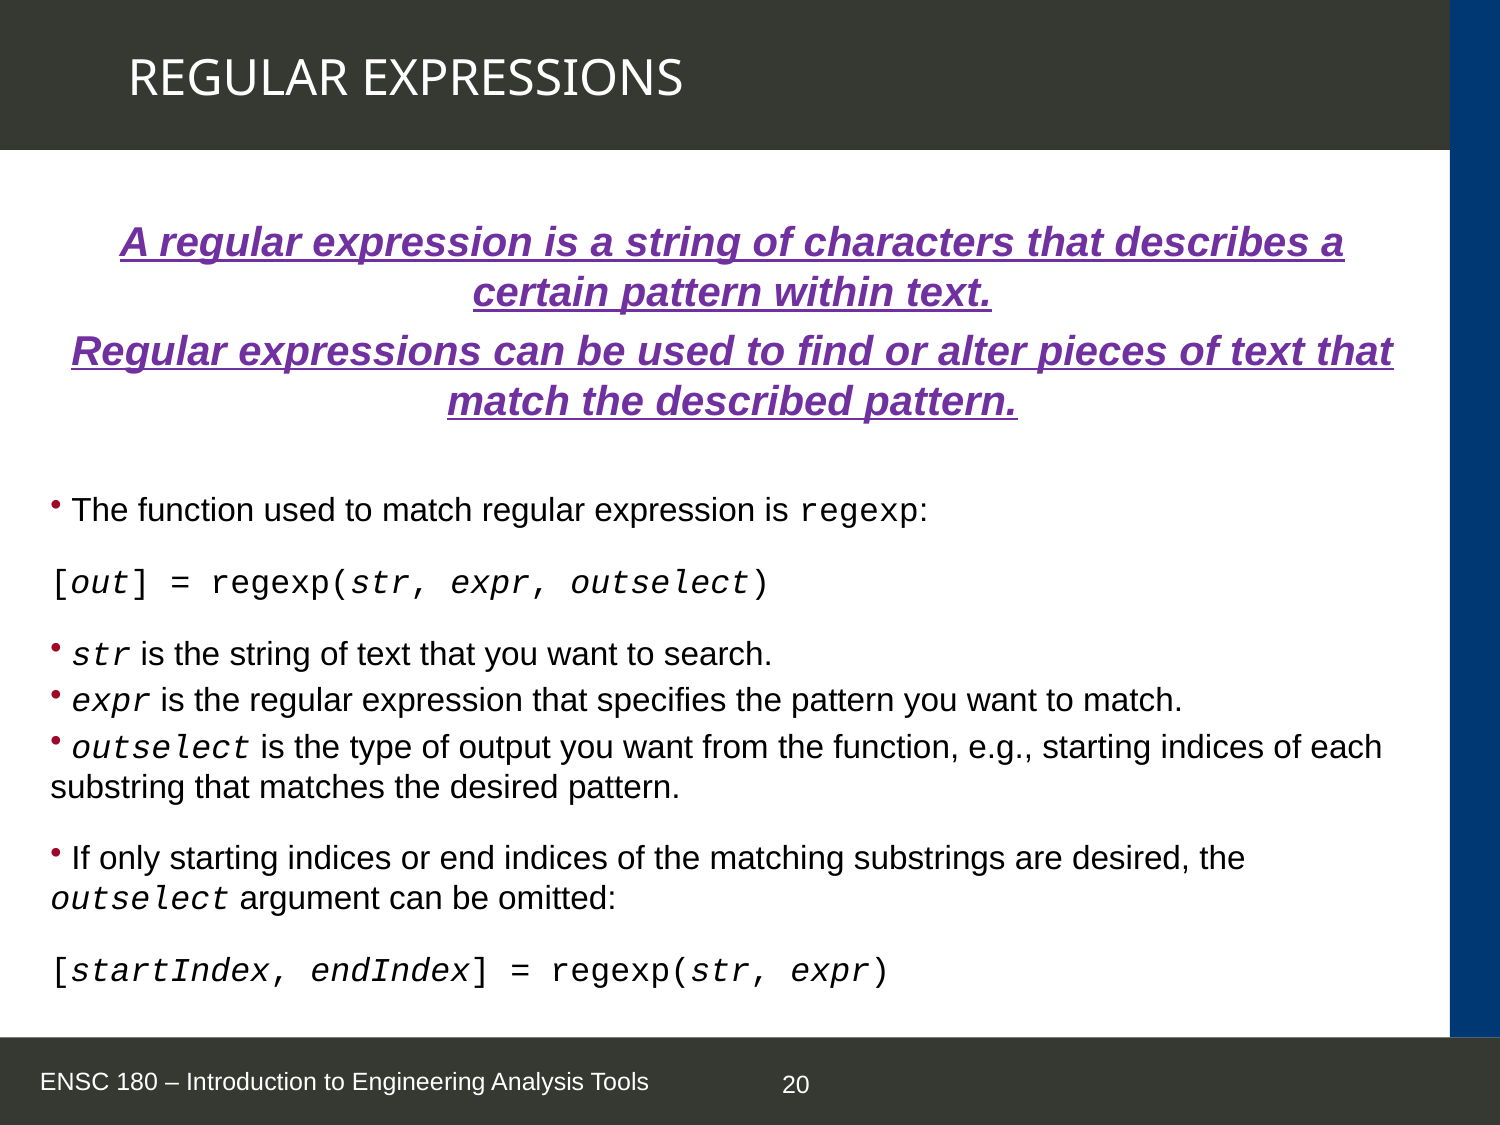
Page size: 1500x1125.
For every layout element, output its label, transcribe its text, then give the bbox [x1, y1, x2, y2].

title REGULAR EXPRESSIONS [112, 37, 1450, 138]
list A regular expression is a string of characters that describes a certain pattern within text. Regular expressions can be used to find or alter pieces of text that match the described pattern. The function used to match regular expression is regexp: [out] = regexp(str, expr, outselect) str is the string of text that you want to search. expr is the regular expression that specifies the pattern you want to match. outselect is the type of output you want from the function, e.g., starting indices of each substring that matches the desired pattern. If only starting indices or end indices of the matching substrings are desired, the outselect argument can be omitted: [startIndex, endIndex] = regexp(str, expr) [35, 207, 1430, 999]
footer ENSC 180 – Introduction to Engineering Analysis Tools [24, 1057, 740, 1113]
